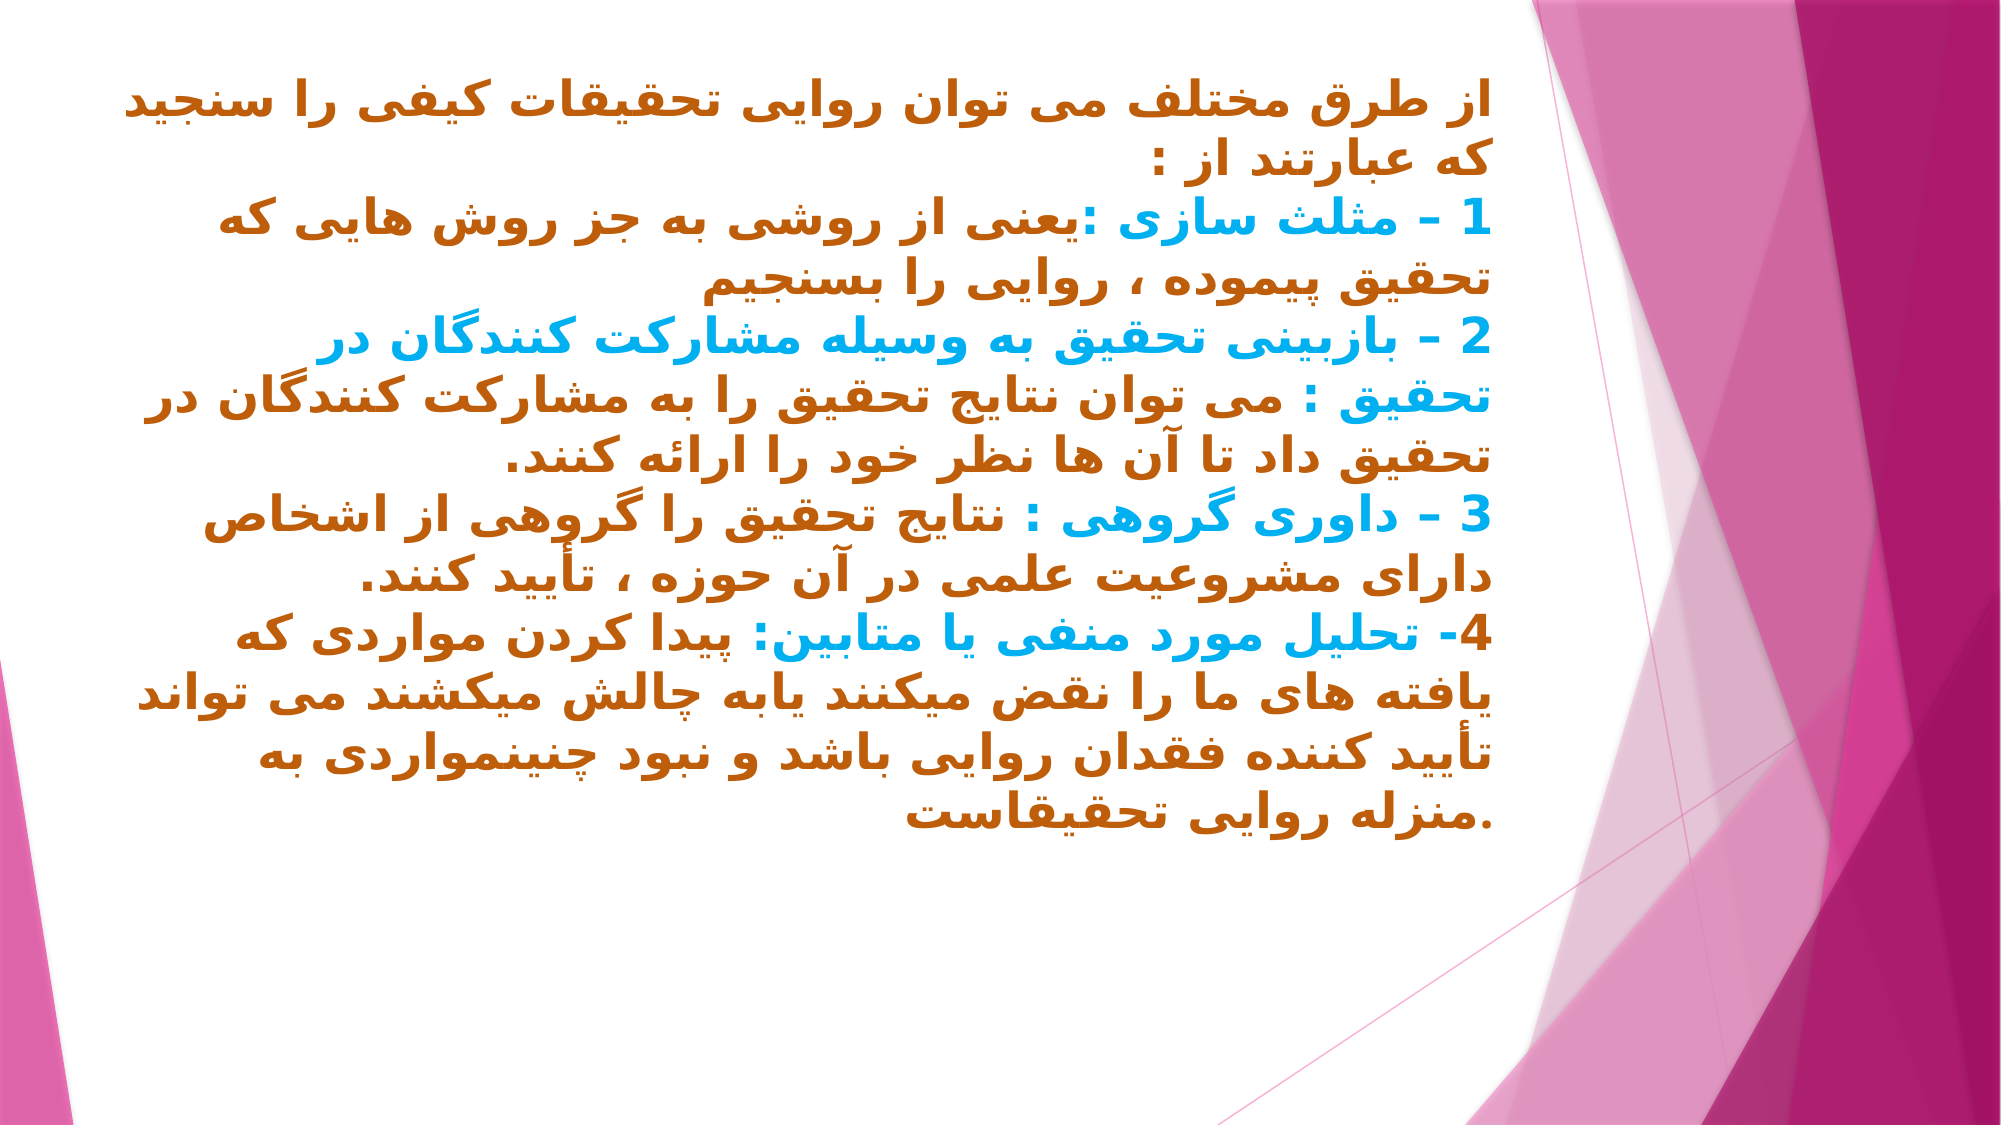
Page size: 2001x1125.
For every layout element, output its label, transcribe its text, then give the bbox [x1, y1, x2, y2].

title از طرق مختلف می توان روایی تحقیقات کیفی را سنجید که عبارتند از : 1 – مثلث سازی :یعنی از روشی به جز روش هایی که تحقیق پیموده ، روایی را بسنجیم 2 – بازبینی تحقیق به وسیله مشارکت کنندگان در تحقیق : می توان نتایج تحقیق را به مشارکت کنندگان در تحقیق داد تا آن ها نظر خود را ارائه کنند. 3 – داوری گروهی : نتایج تحقیق را گروهی از اشخاص دارای مشروعیت علمی در آن حوزه ، تأیید کنند. 4- تحلیل مورد منفی یا متابین: پیدا کردن مواردی که یافته های ما را نقض میکنند یابه چالش میکشند می تواند تأیید کننده فقدان روایی باشد و نبود چنینمواردی به منزله روایی تحقیقاست. [98, 59, 1509, 965]
